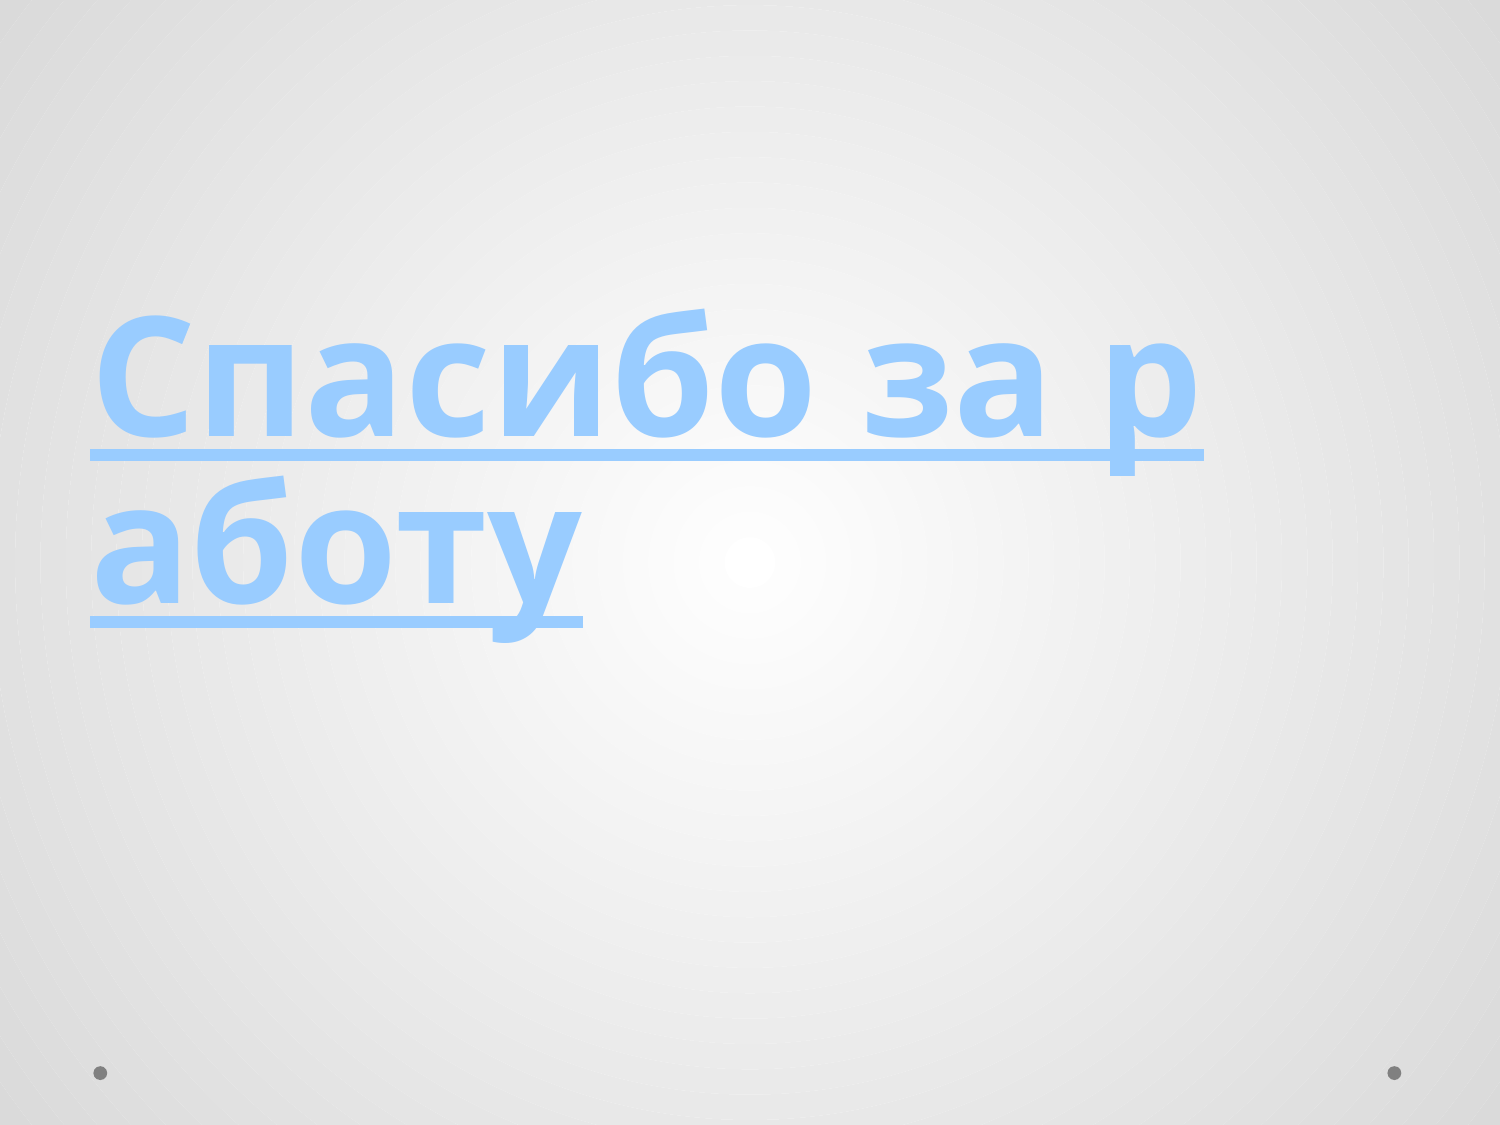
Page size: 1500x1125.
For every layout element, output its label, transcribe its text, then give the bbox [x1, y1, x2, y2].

list Спасибо за работу [75, 262, 1289, 916]
